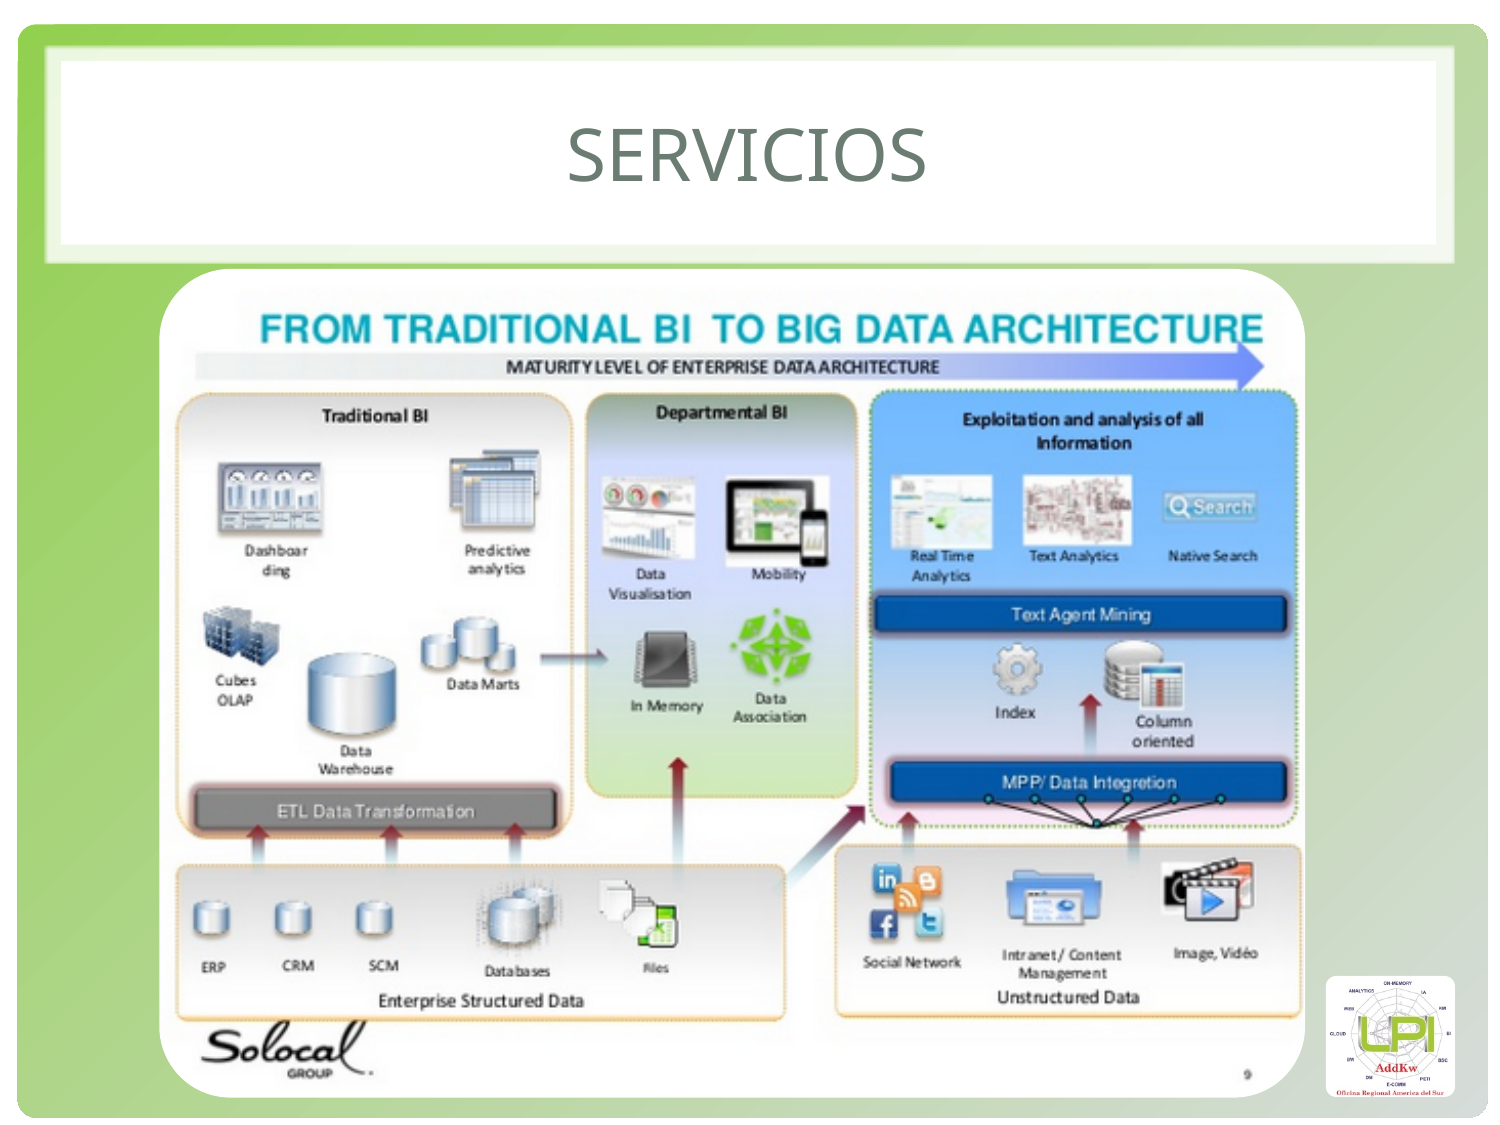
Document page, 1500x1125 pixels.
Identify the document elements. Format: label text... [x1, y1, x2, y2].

picture [1325, 975, 1455, 1097]
title servicios [69, 66, 1425, 238]
picture [159, 268, 1306, 1098]
